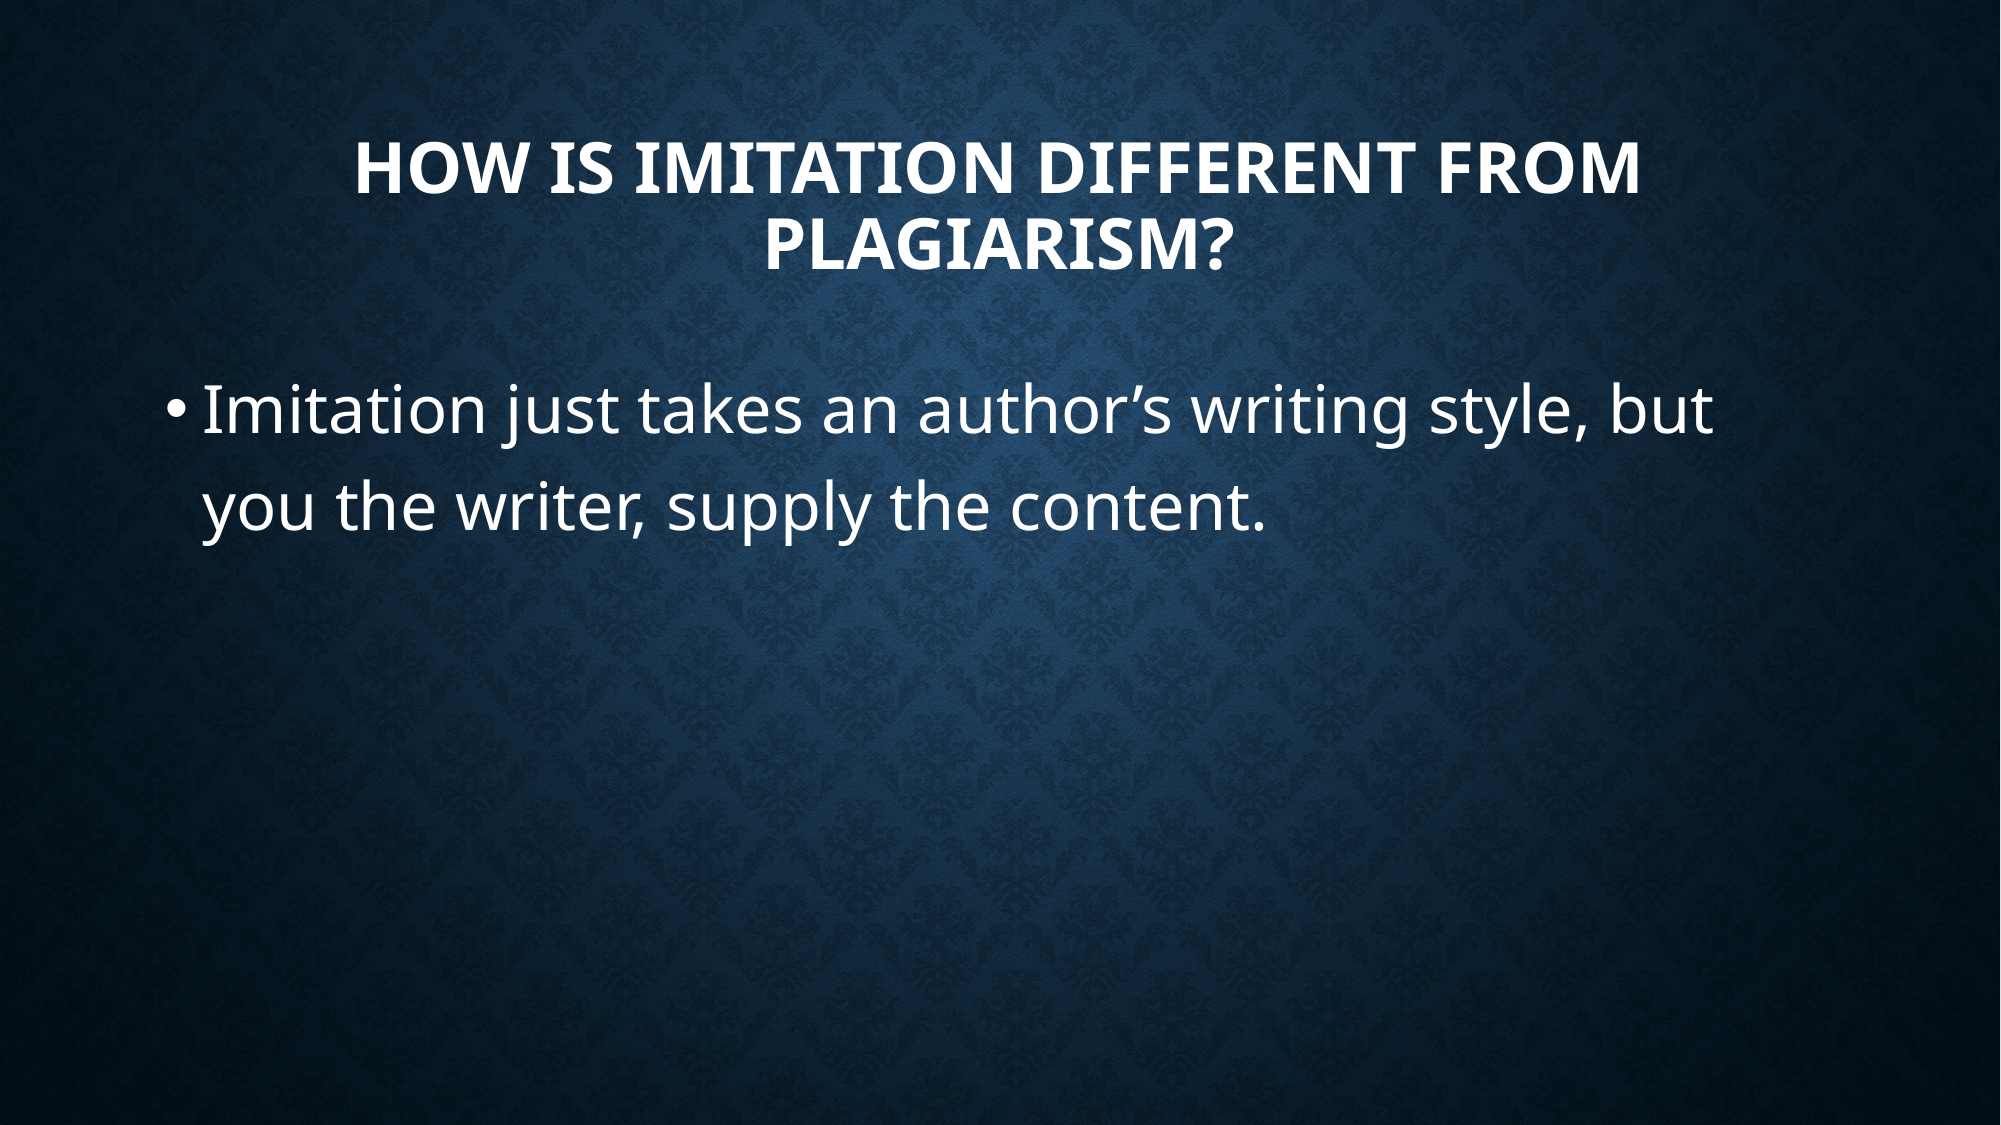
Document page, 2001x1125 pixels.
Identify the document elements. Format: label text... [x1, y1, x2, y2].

list Imitation just takes an author’s writing style, but you the writer, supply the content. [149, 343, 1849, 950]
title How is imitation different from plagiarism? [149, 99, 1849, 318]
